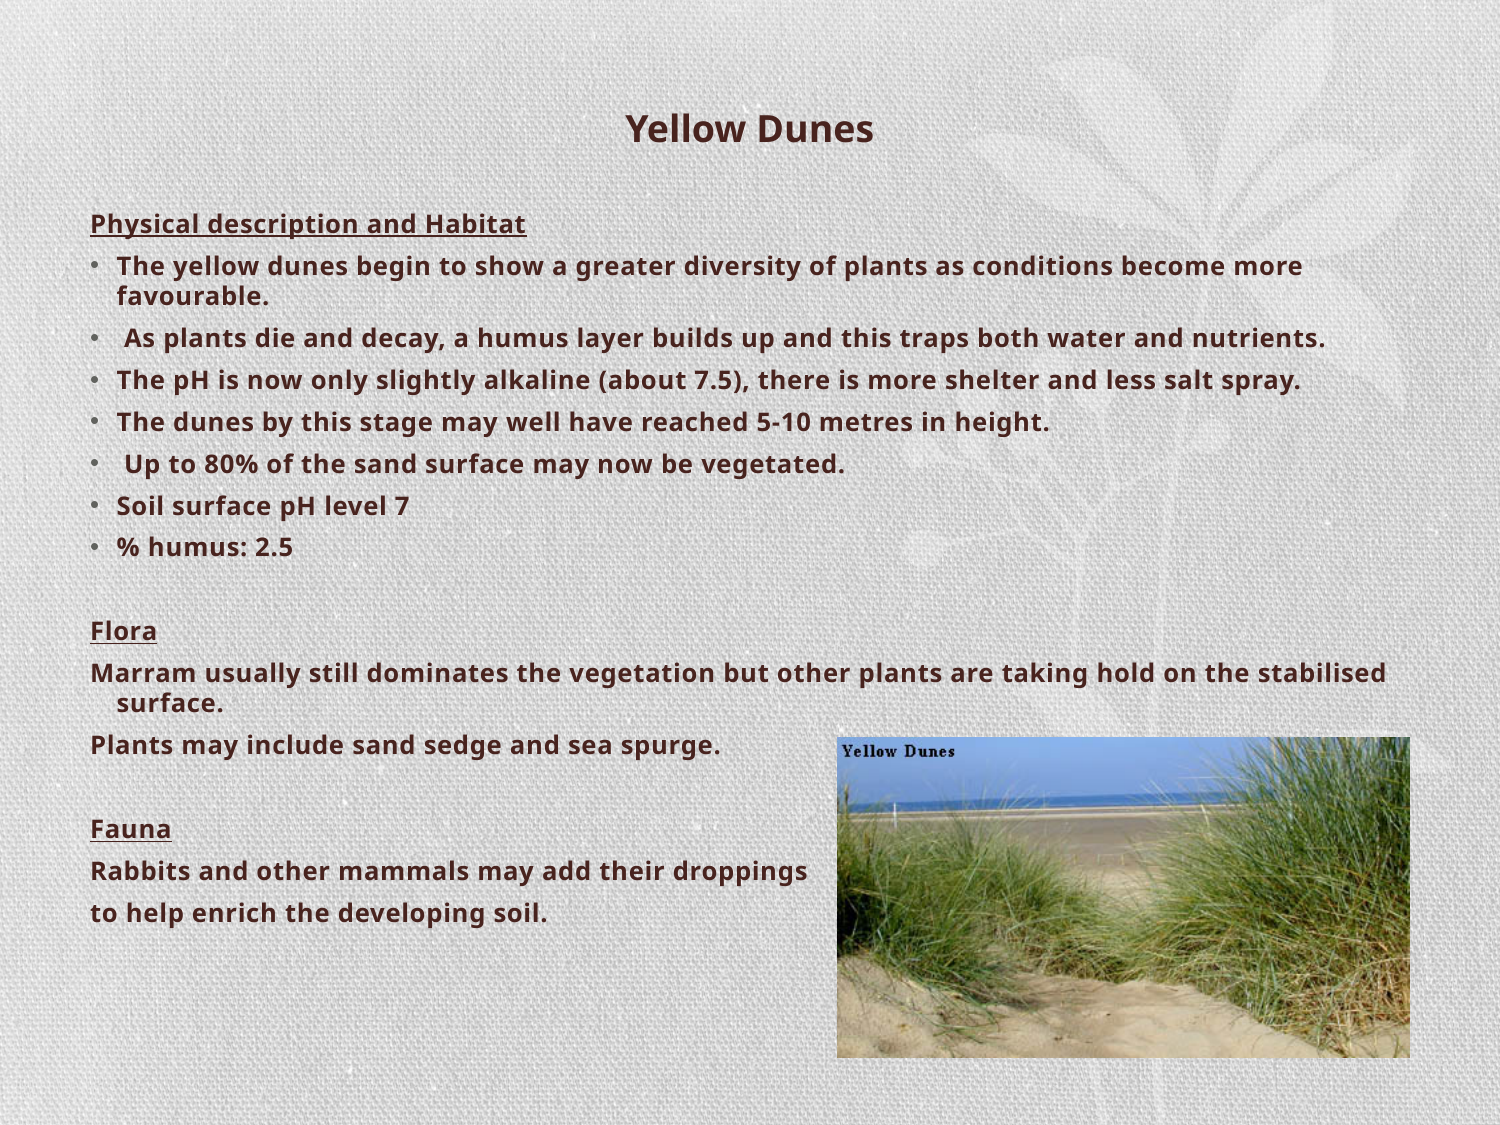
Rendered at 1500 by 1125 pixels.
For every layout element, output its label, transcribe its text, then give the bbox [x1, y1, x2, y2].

title Yellow Dunes [75, 37, 1425, 158]
picture [837, 737, 1410, 1059]
list Physical description and Habitat The yellow dunes begin to show a greater diversity of plants as conditions become more favourable. As plants die and decay, a humus layer builds up and this traps both water and nutrients. The pH is now only slightly alkaline (about 7.5), there is more shelter and less salt spray. The dunes by this stage may well have reached 5-10 metres in height. Up to 80% of the sand surface may now be vegetated. Soil surface pH level 7 % humus: 2.5 Flora Marram usually still dominates the vegetation but other plants are taking hold on the stabilised surface. Plants may include sand sedge and sea spurge. Fauna Rabbits and other mammals may add their droppings to help enrich the developing soil. [75, 200, 1425, 943]
